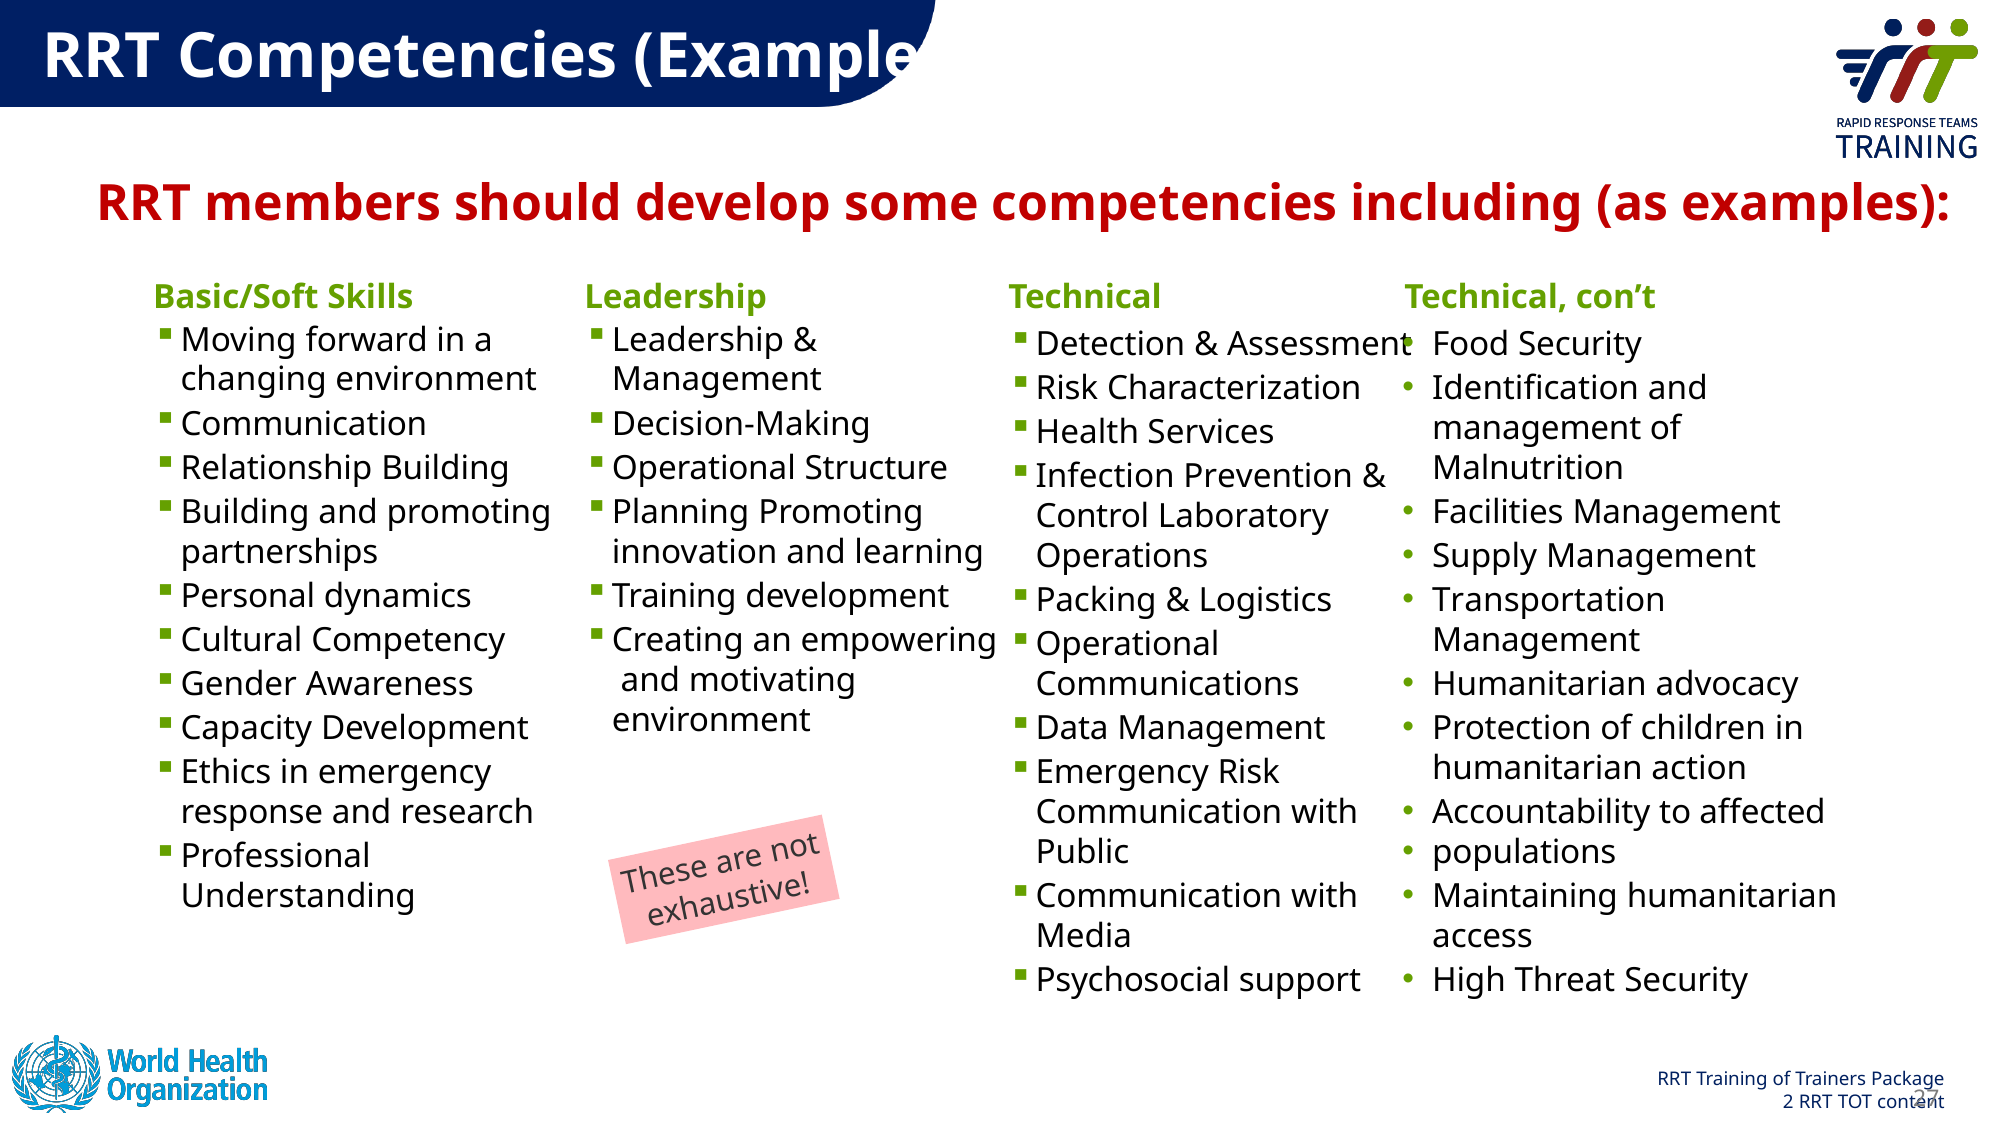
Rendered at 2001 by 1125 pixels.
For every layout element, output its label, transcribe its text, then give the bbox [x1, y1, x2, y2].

picture [1835, 19, 1978, 163]
picture [0, 0, 936, 107]
picture [71, 1053, 90, 1091]
picture [36, 1088, 78, 1105]
picture [59, 1035, 267, 1113]
text_box Technical Detection & Assessment Risk Characterization Health Services Infection Prevention & Control Laboratory Operations Packing & Logistics Operational Communications Data Management Emergency Risk Communication with Public Communication with Media Psychosocial support [1006, 275, 1402, 999]
text_box RRT members should develop some competencies including (as examples): [89, 163, 1993, 238]
picture [34, 1054, 43, 1078]
text_box RRT Competencies (Examples) [32, 15, 1383, 102]
picture [50, 1108, 62, 1113]
picture [30, 1083, 37, 1091]
picture [46, 1056, 54, 1062]
text_box Leadership Leadership & Management Decision-Making Operational Structure Planning Promoting innovation and learning Training development Creating an empowering and motivating environment [582, 275, 1002, 738]
picture [12, 1035, 54, 1068]
text_box Technical, con’t Food Security Identification and management of Malnutrition Facilities Management Supply Management Transportation Management Humanitarian advocacy Protection of children in humanitarian action Accountability to affected populations Maintaining humanitarian access High Threat Security [1402, 275, 1861, 1007]
picture [22, 1062, 26, 1077]
picture [24, 1054, 36, 1087]
picture [40, 1062, 47, 1070]
text_box Basic/Soft Skills Moving forward in a changing environment Communication Relationship Building Building and promoting partnerships Personal dynamics Cultural Competency Gender Awareness Capacity Development Ethics in emergency response and research Professional Understanding [151, 275, 603, 915]
picture [12, 1083, 48, 1113]
text_box These are not exhaustive! [608, 814, 840, 945]
